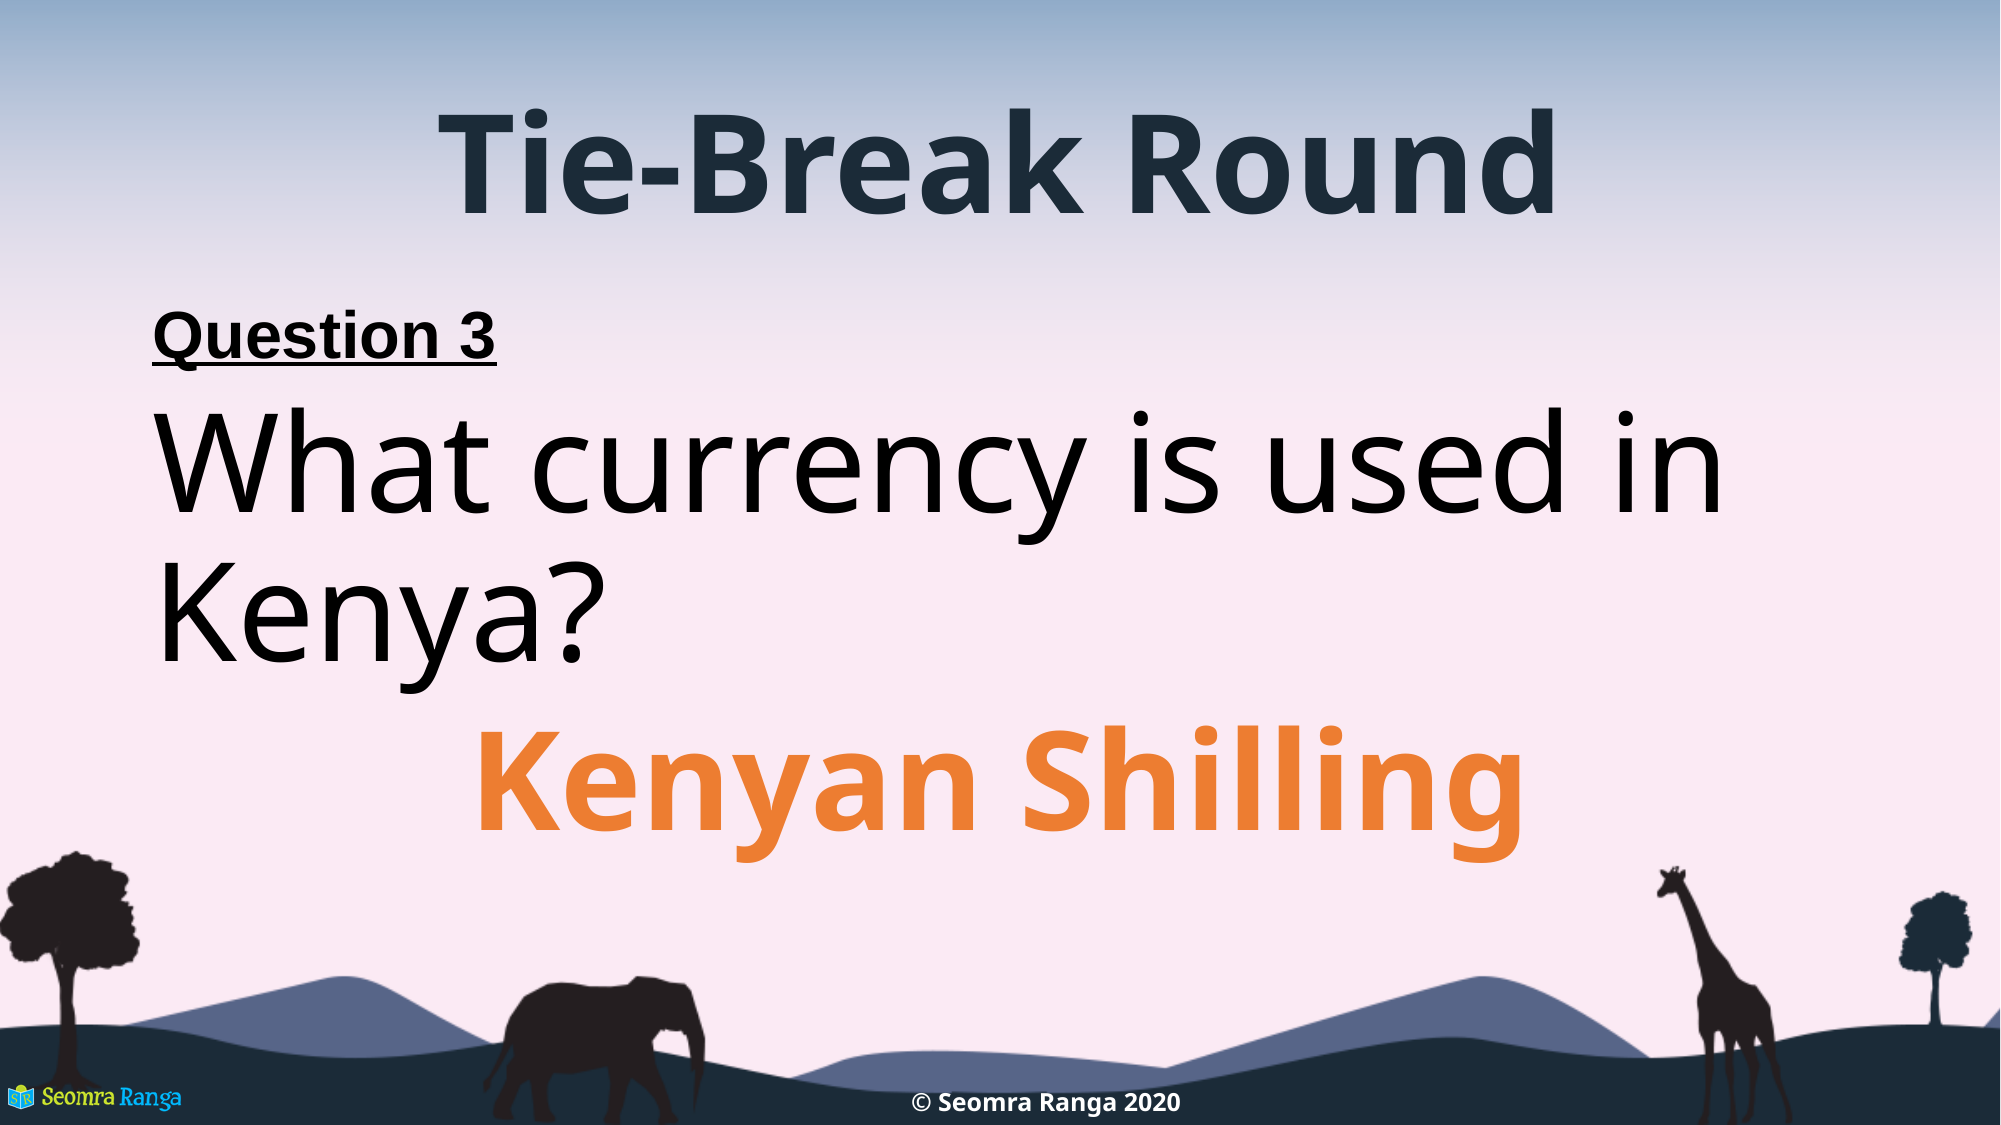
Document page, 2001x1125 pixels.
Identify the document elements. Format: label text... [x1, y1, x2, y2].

picture [0, 0, 2001, 1125]
list Question 3 What currency is used in Kenya? Kenyan Shilling [137, 293, 1863, 1014]
text_box © Seomra Ranga 2020 www.seomraranga.com [762, 1079, 1330, 1125]
title Tie-Break Round [137, 59, 1863, 278]
